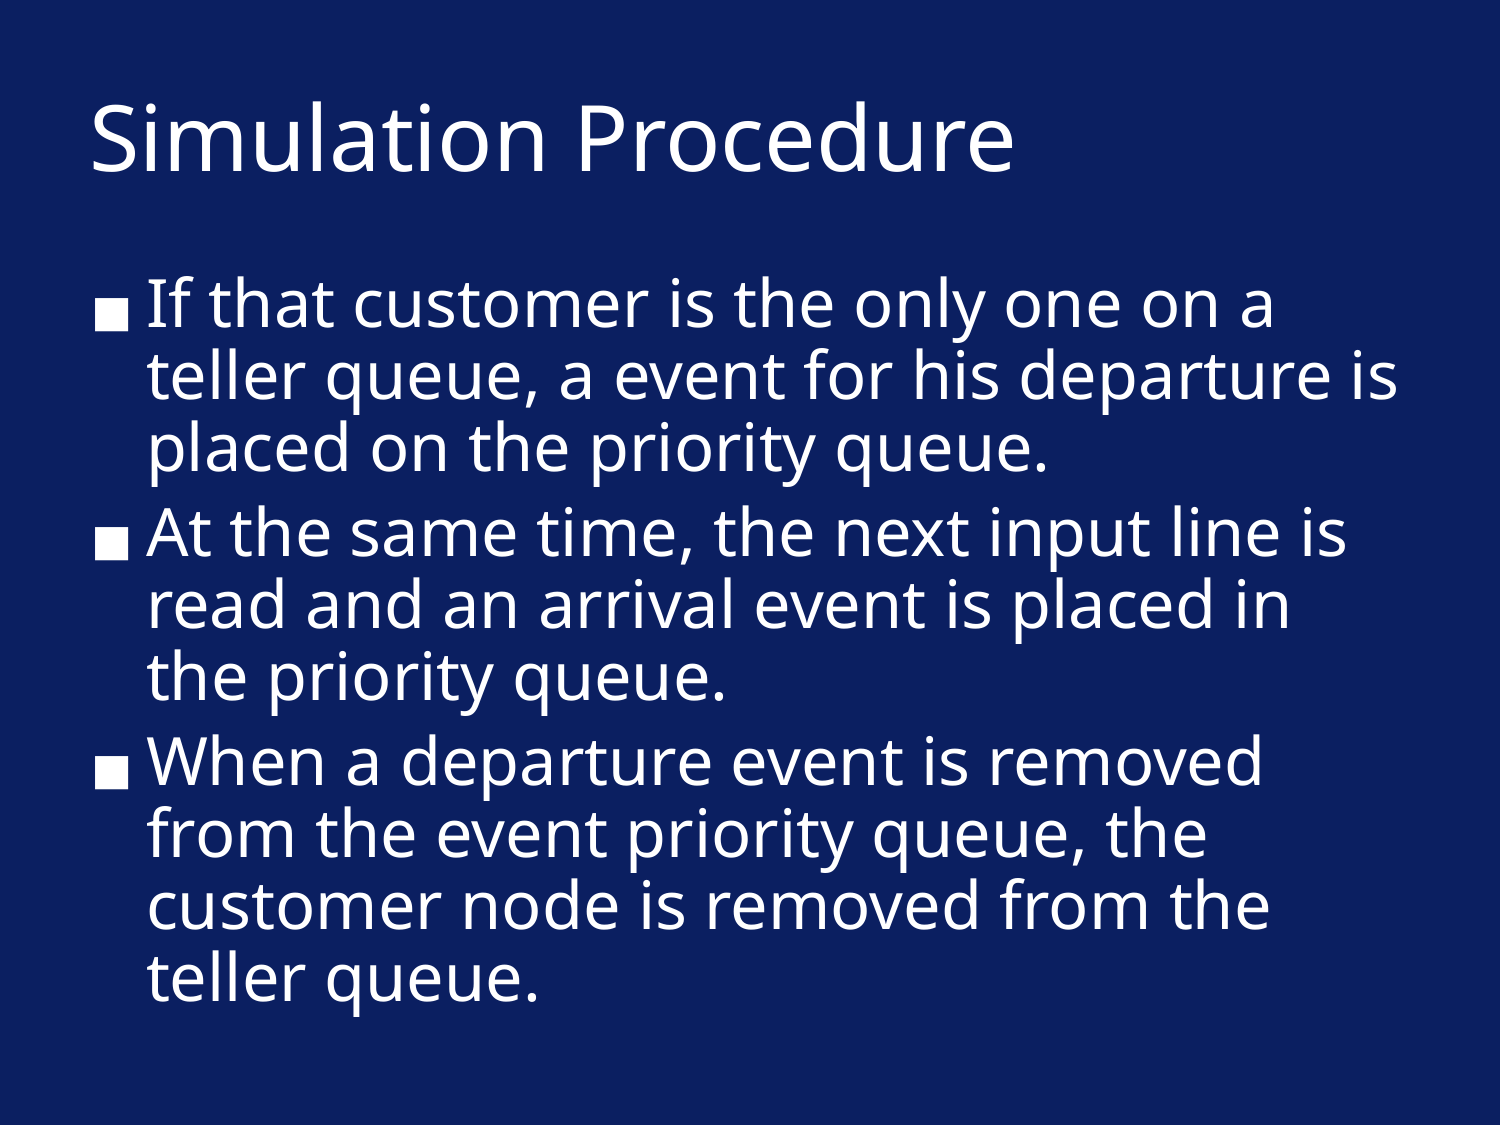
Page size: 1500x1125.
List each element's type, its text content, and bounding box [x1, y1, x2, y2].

list If that customer is the only one on a teller queue, a event for his departure is placed on the priority queue. At the same time, the next input line is read and an arrival event is placed in the priority queue. When a departure event is removed from the event priority queue, the customer node is removed from the teller queue. [74, 262, 1425, 1013]
title Simulation Procedure [74, 59, 1425, 210]
